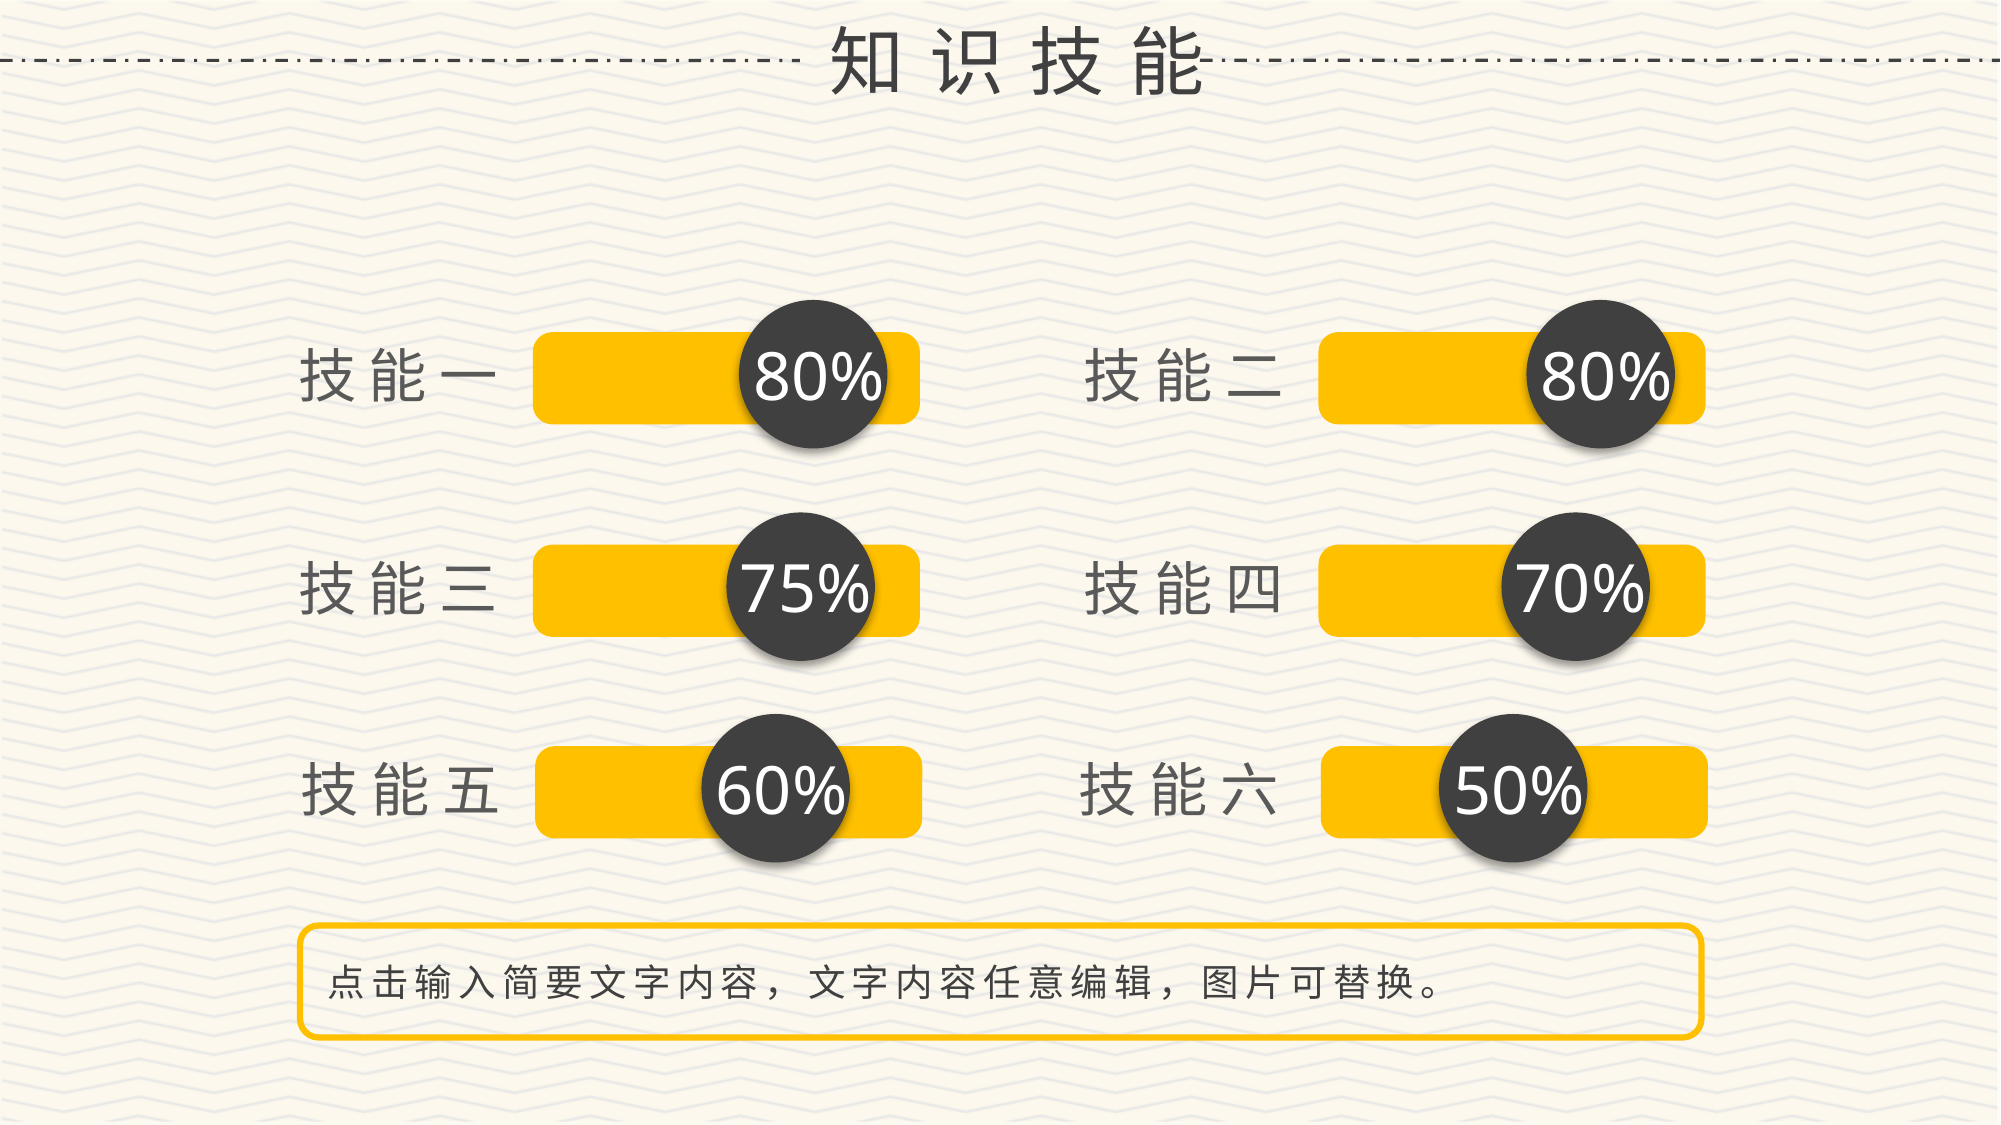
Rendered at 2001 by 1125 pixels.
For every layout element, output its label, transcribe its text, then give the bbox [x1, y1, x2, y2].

text_box 技能二 [1043, 332, 1325, 417]
text_box 技能五 [259, 746, 542, 831]
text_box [654, 600, 804, 976]
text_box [1437, 186, 1587, 399]
text_box 技能四 [1043, 544, 1325, 630]
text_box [0, 7, 2000, 114]
text_box 技能一 [257, 332, 539, 417]
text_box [651, 399, 801, 602]
picture [0, 0, 2001, 1125]
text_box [651, 186, 801, 399]
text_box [1439, 600, 1589, 976]
text_box 技能六 [1038, 746, 1320, 831]
text_box 技能三 [257, 544, 539, 630]
text_box [299, 924, 1703, 1039]
text_box 点击输入简要文字内容，文字内容任意编辑，图片可替换。 [312, 951, 1514, 1012]
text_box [1437, 399, 1587, 601]
